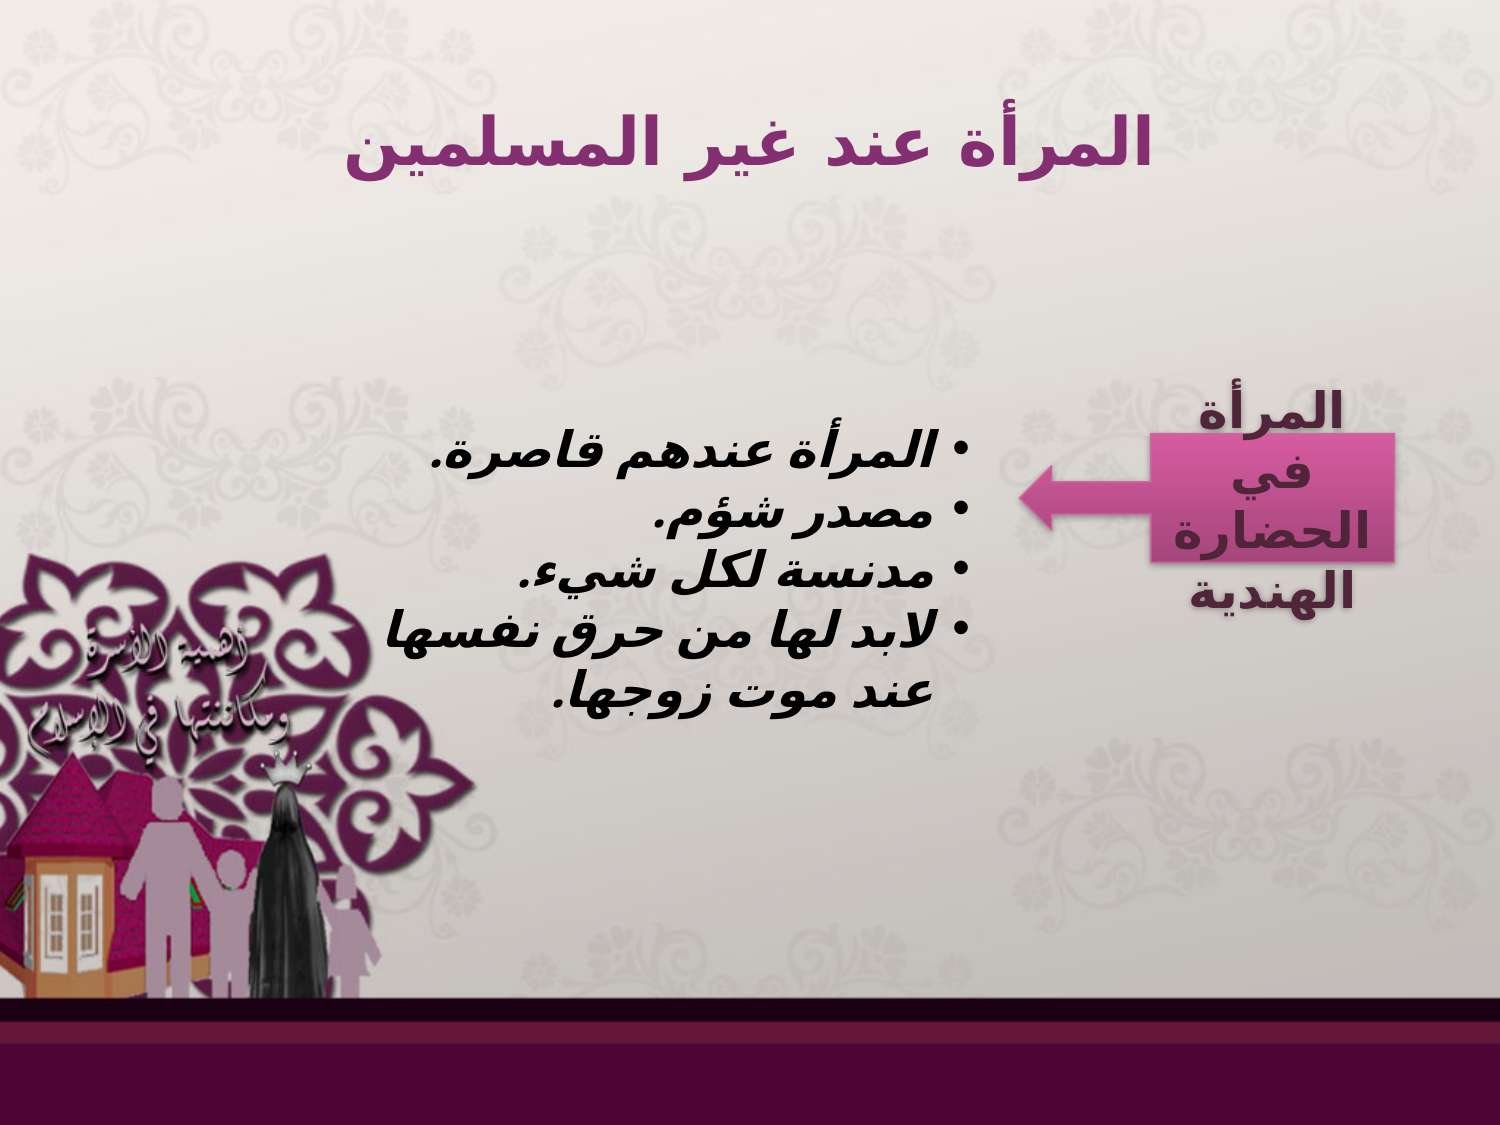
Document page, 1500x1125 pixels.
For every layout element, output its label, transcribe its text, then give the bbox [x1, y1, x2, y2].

title المرأة عند غير المسلمين [74, 44, 1426, 233]
picture [0, 0, 1500, 1125]
text_box المرأة عندهم قاصرة. مصدر شؤم. مدنسة لكل شيء. لابد لها من حرق نفسها عند موت زوجها. [328, 410, 985, 785]
text_box المرأة في الحضارة الهندية [1018, 432, 1396, 564]
